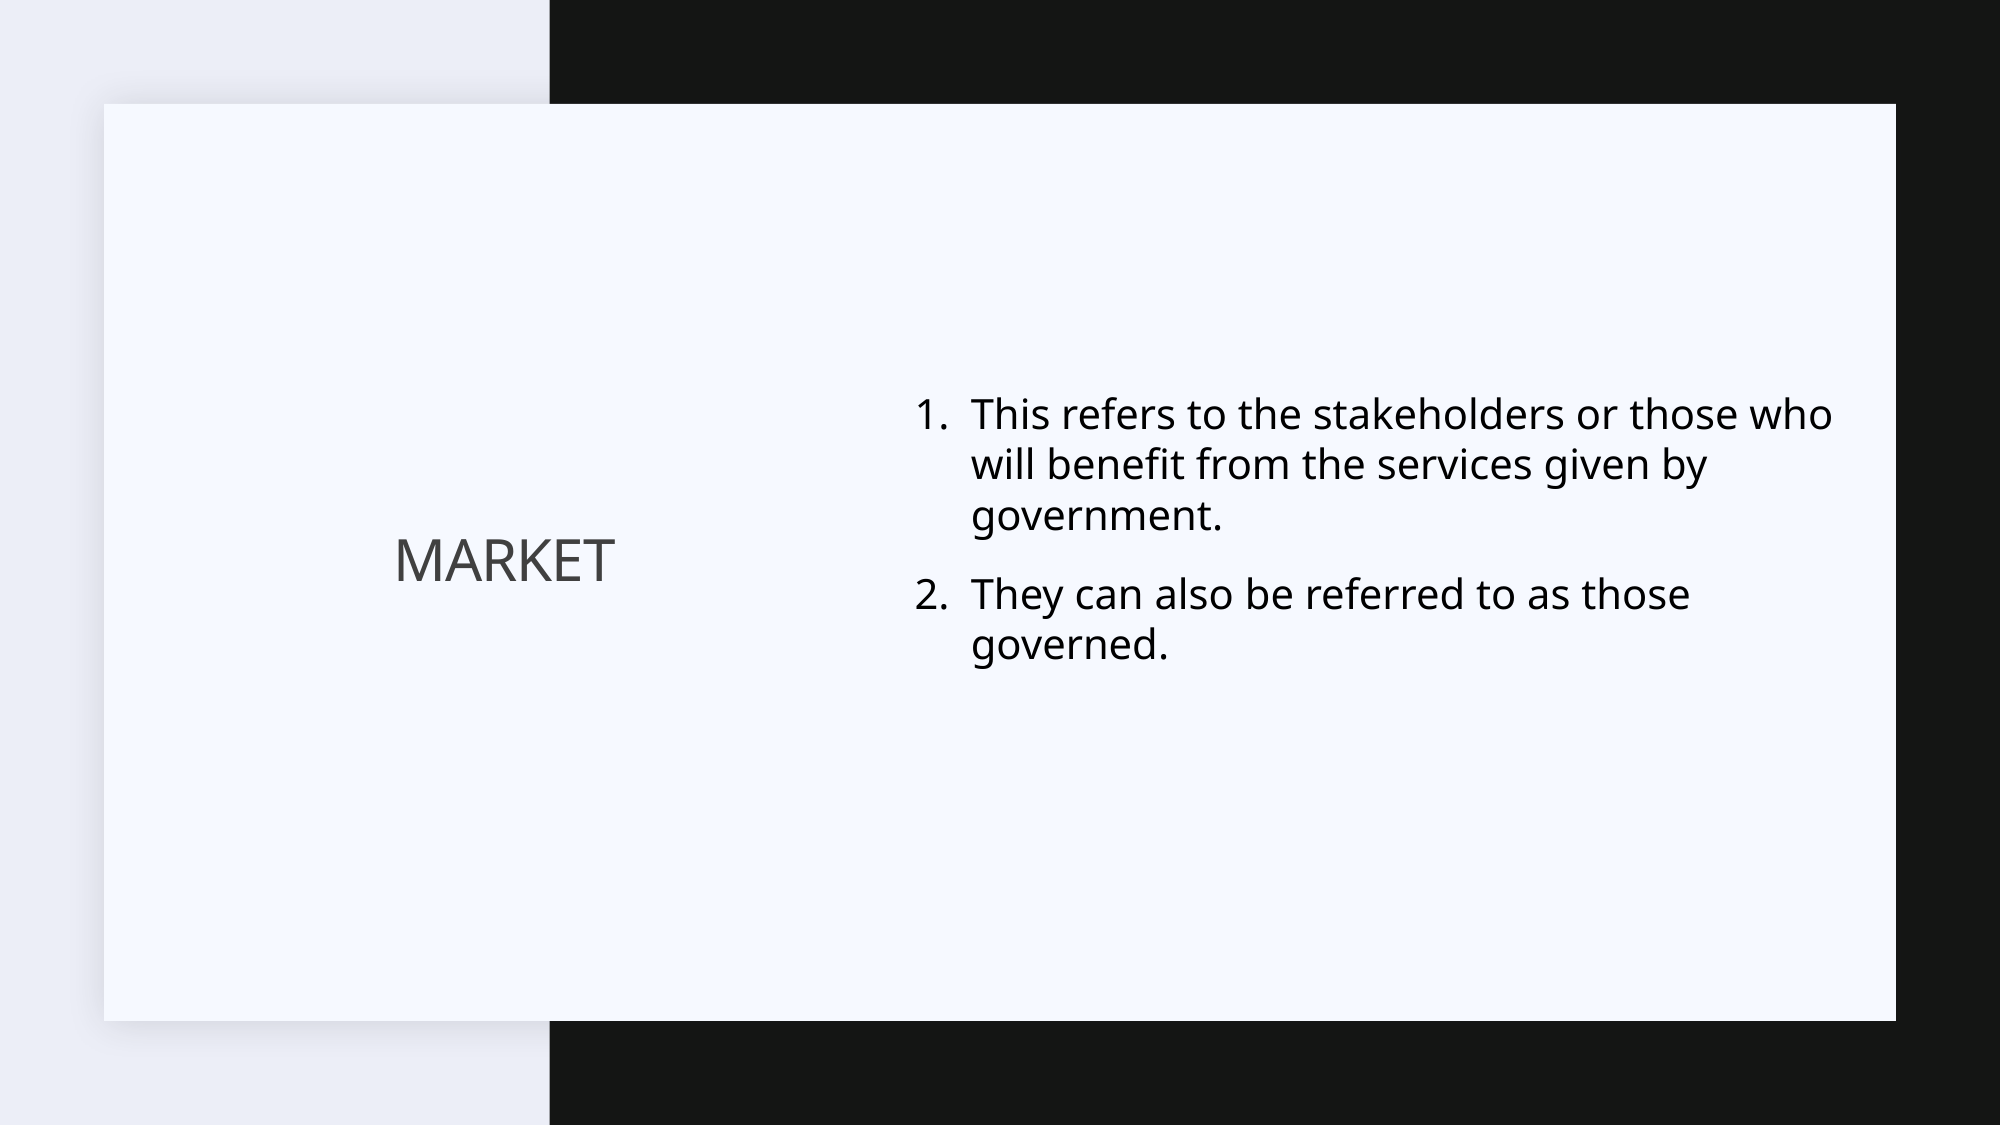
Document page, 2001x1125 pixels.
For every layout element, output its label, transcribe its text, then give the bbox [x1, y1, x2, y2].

list This refers to the stakeholders or those who will benefit from the services given by government. They can also be referred to as those governed. [914, 103, 1896, 1021]
title Market [104, 514, 906, 611]
